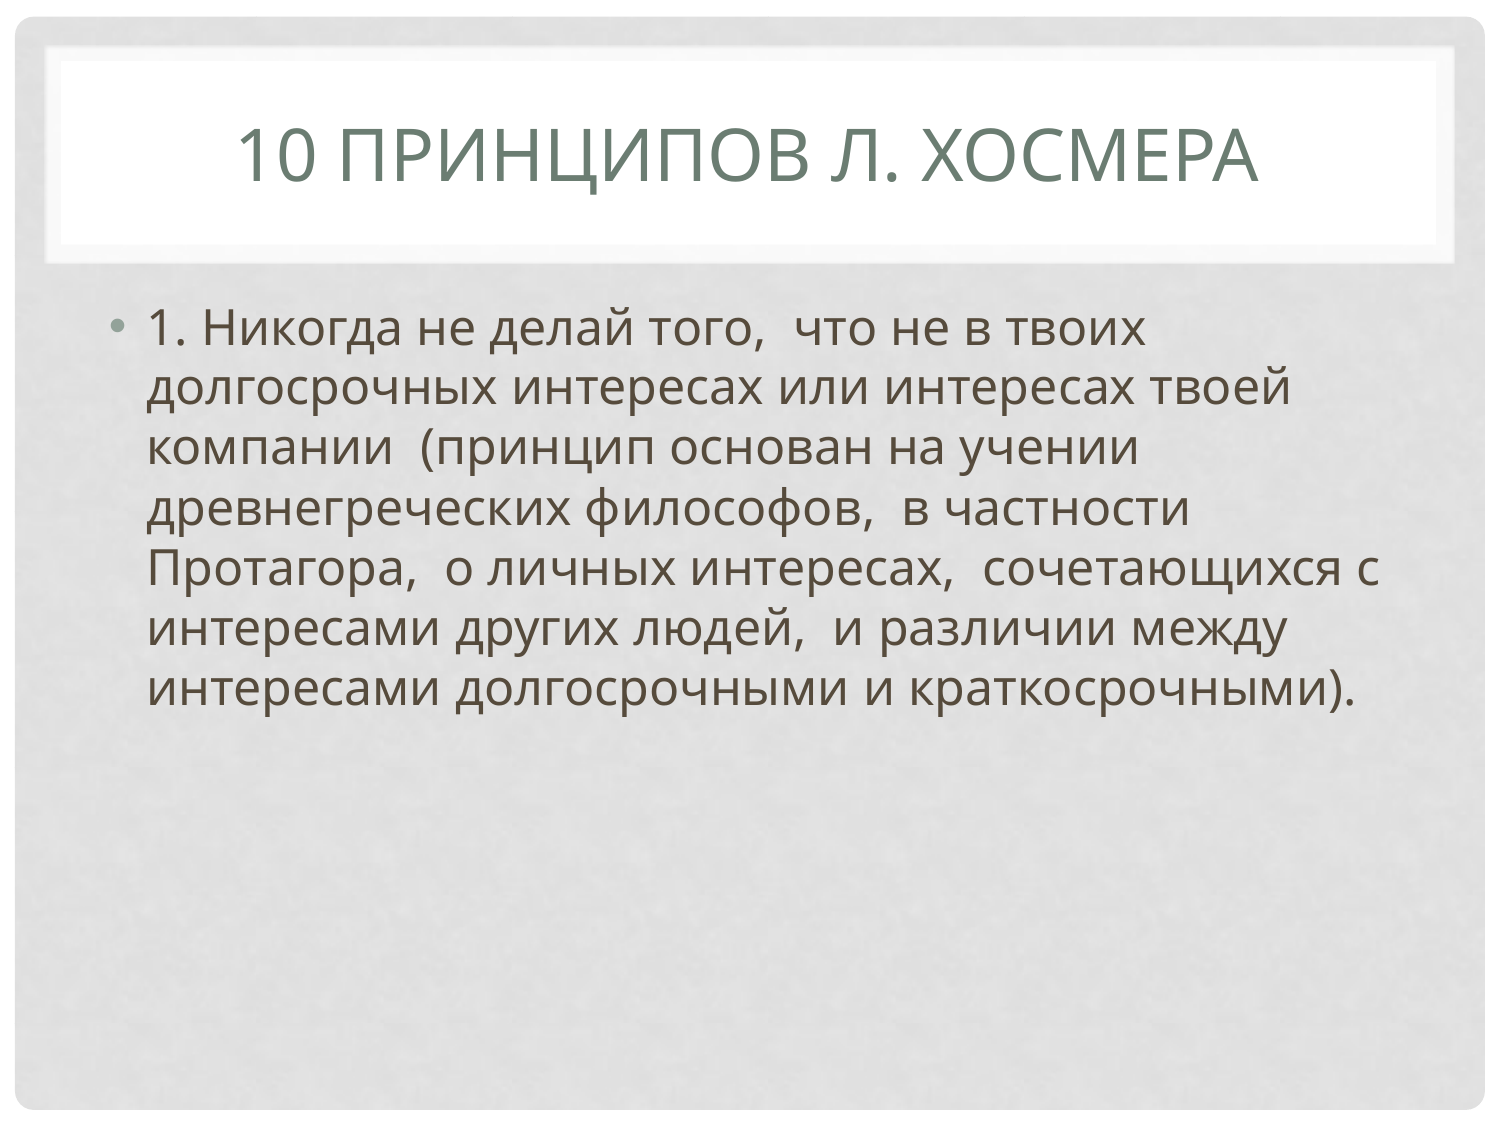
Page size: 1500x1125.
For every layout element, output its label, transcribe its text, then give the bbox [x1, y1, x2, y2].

list 1. Никогда не делай того, что не в твоих долгосрочных интересах или интересах твоей компании (принцип основан на учении древнегреческих философов, в частности Протагора, о личных интересах, сочетающихся с интересами других людей, и различии между интересами долгосрочными и краткосрочными). [75, 287, 1425, 1005]
title 10 принципов Л. Хосмера [69, 66, 1425, 238]
